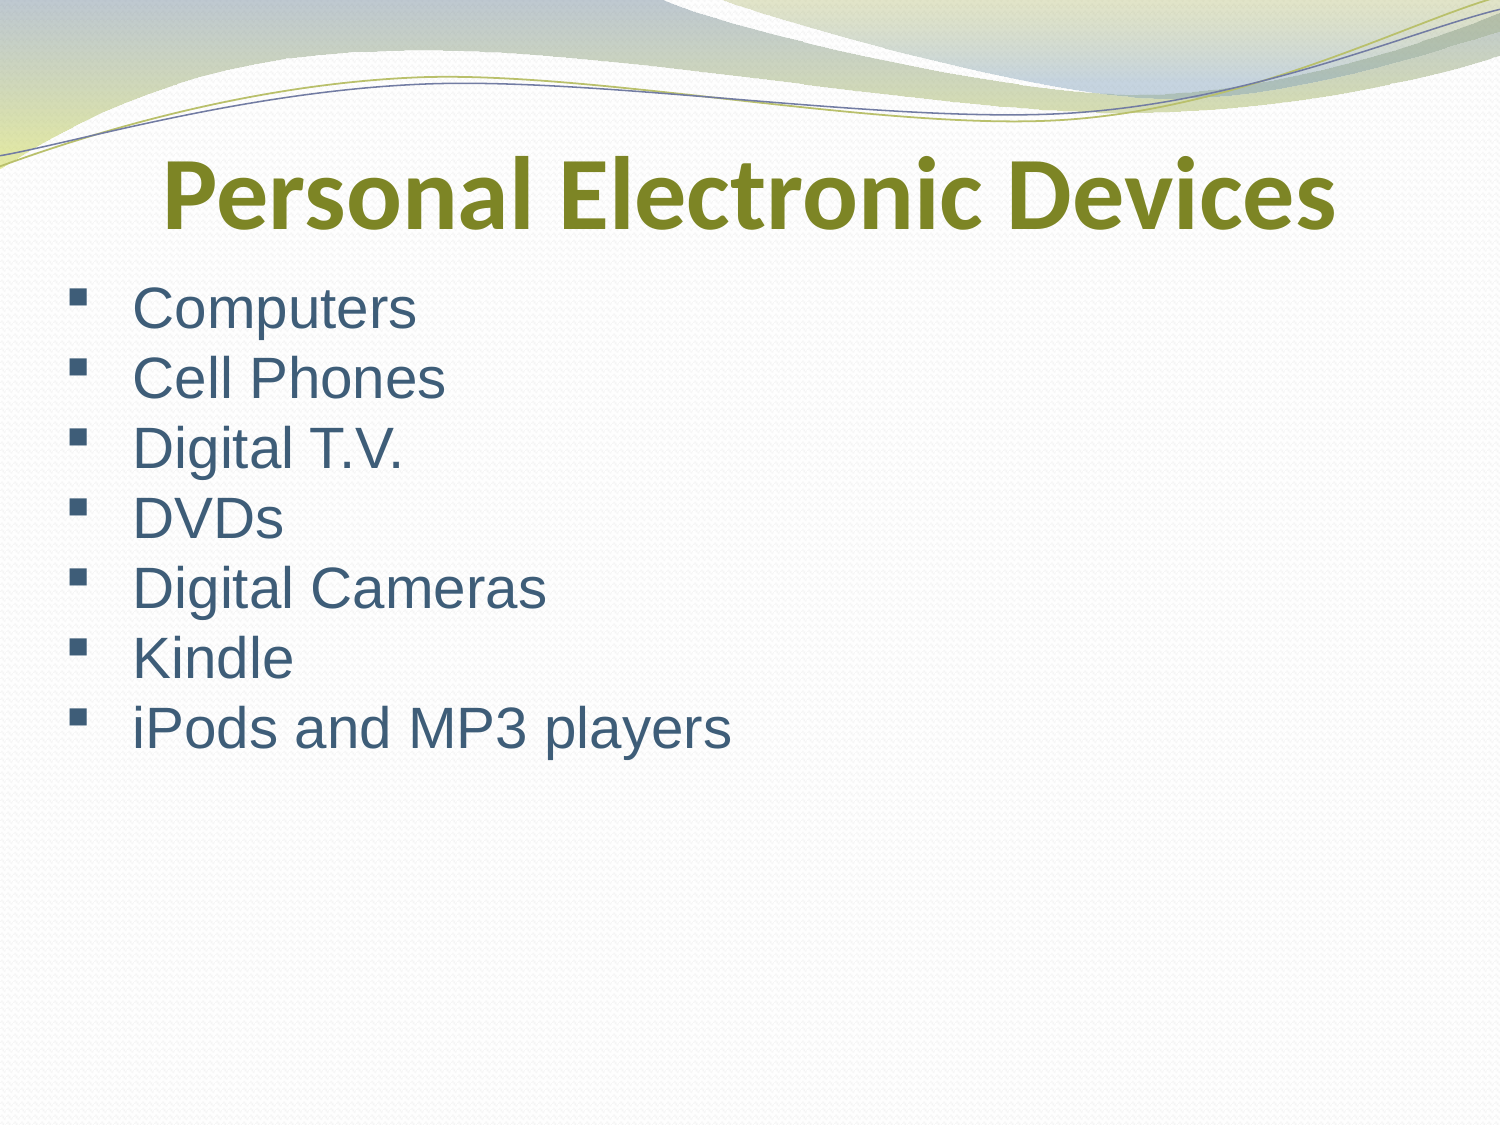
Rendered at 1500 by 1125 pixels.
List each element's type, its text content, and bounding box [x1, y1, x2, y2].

title Personal Electronic Devices [75, 62, 1425, 250]
text_box Computers Cell Phones Digital T.V. DVDs Digital Cameras Kindle iPods and MP3 players [49, 262, 788, 768]
